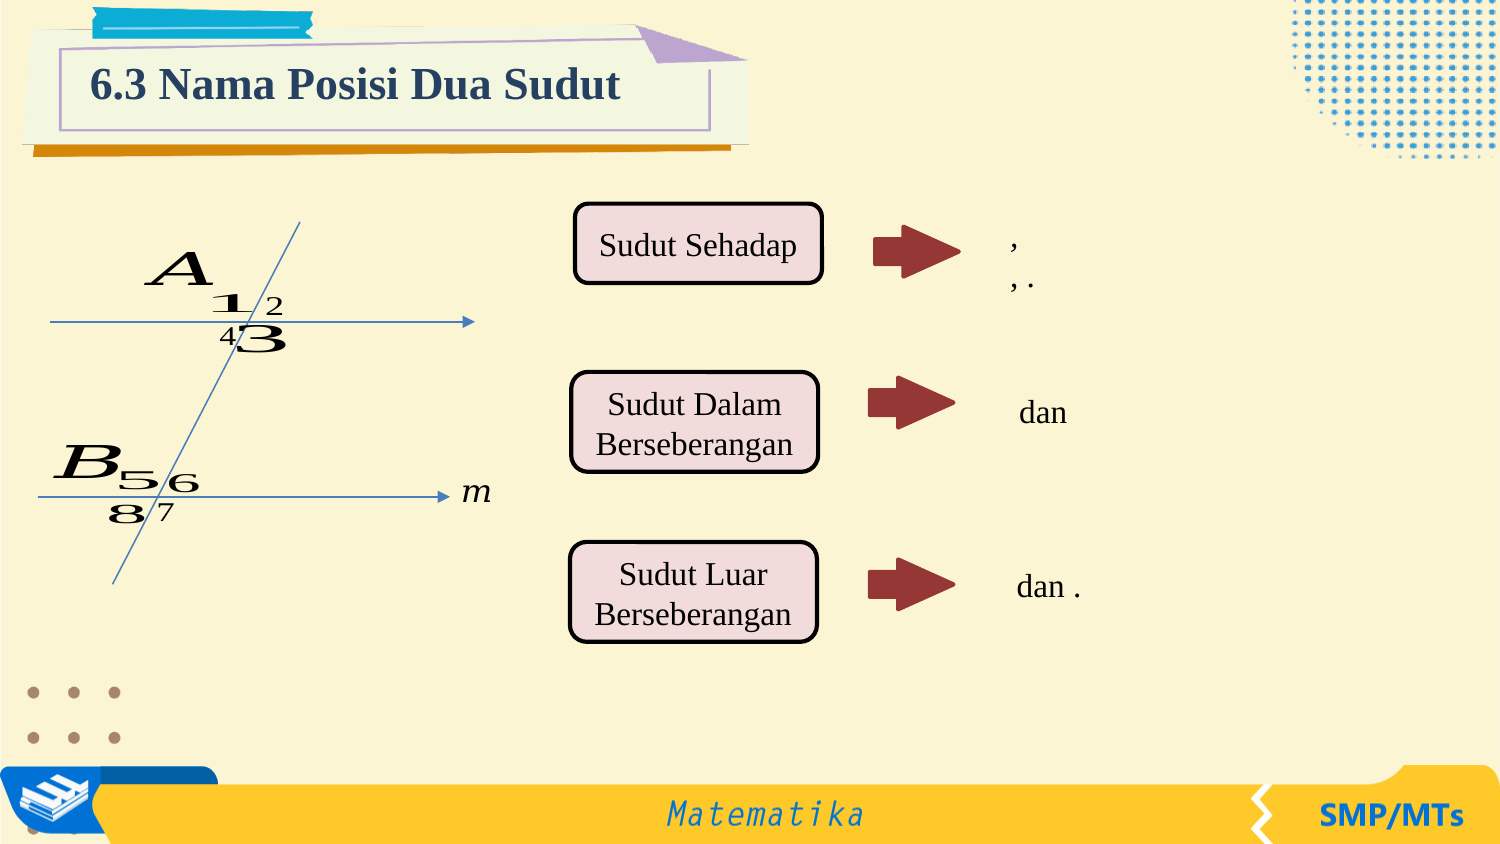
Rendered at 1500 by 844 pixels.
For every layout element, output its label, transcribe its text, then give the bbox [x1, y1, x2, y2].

text_box Sudut Luar Berseberangan [567, 539, 820, 644]
text_box Sudut Dalam Berseberangan [569, 369, 821, 474]
text_box [873, 224, 961, 279]
text_box [867, 557, 956, 612]
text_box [37, 221, 510, 585]
picture [0, 0, 1500, 844]
text_box [867, 375, 956, 430]
text_box Sudut Sehadap [572, 201, 825, 286]
